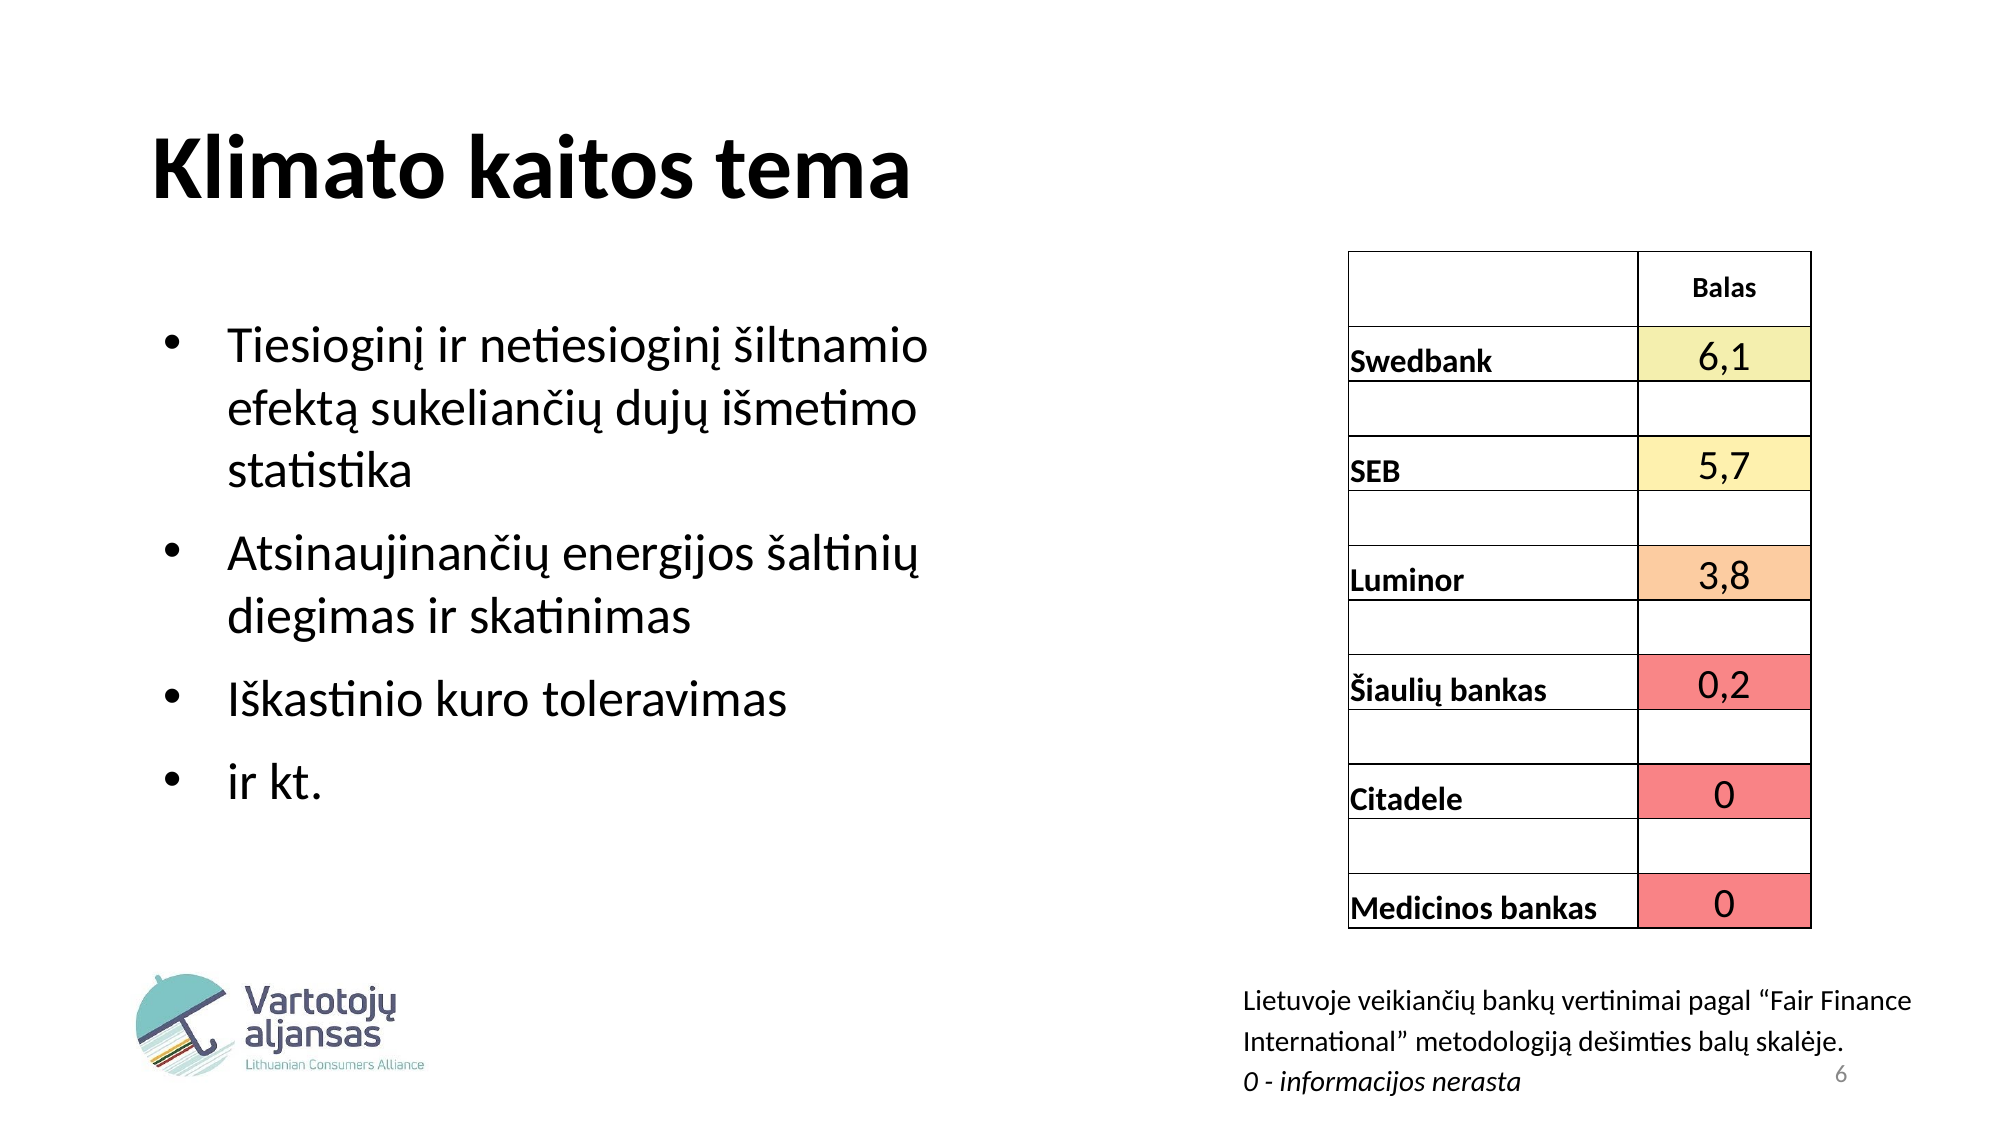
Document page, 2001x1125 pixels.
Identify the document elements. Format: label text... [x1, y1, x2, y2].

table_cell [1349, 601, 1637, 654]
table_cell Medicinos bankas [1349, 874, 1637, 927]
table_header Balas [1639, 252, 1810, 326]
table_cell [1639, 601, 1810, 654]
table_cell [1639, 382, 1810, 435]
table_cell 6,1 [1639, 327, 1810, 380]
table_cell Šiaulių bankas [1349, 655, 1637, 709]
list Tiesioginį ir netiesioginį šiltnamio efektą sukeliančių dujų išmetimo statistika Atsinaujinančių energijos šaltinių diegimas ir skatinimas Iškastinio kuro toleravimas ir kt. [137, 303, 972, 1017]
table_cell 5,7 [1639, 437, 1810, 490]
table_cell [1349, 382, 1637, 435]
table_cell 0,2 [1639, 655, 1810, 709]
table_cell Swedbank [1349, 327, 1637, 380]
table_cell [1639, 710, 1810, 763]
title Klimato kaitos tema [137, 59, 1863, 278]
text_box Lietuvoje veikiančių bankų vertinimai pagal “Fair Finance International” metodologiją dešimties balų skalėje. 0 - informacijos nerasta [1228, 968, 2000, 1105]
table_cell Citadele [1349, 765, 1637, 818]
table_cell 0 [1639, 765, 1810, 818]
table_cell [1349, 710, 1637, 763]
table_cell [1349, 819, 1637, 873]
picture [107, 949, 454, 1101]
table_cell 0 [1639, 874, 1810, 927]
table_cell 3,8 [1639, 546, 1810, 599]
table_cell SEB [1349, 437, 1637, 490]
table_cell [1639, 819, 1810, 873]
table_cell [1639, 491, 1810, 545]
table_cell [1349, 491, 1637, 545]
table_cell Luminor [1349, 546, 1637, 599]
table_header [1349, 252, 1637, 326]
